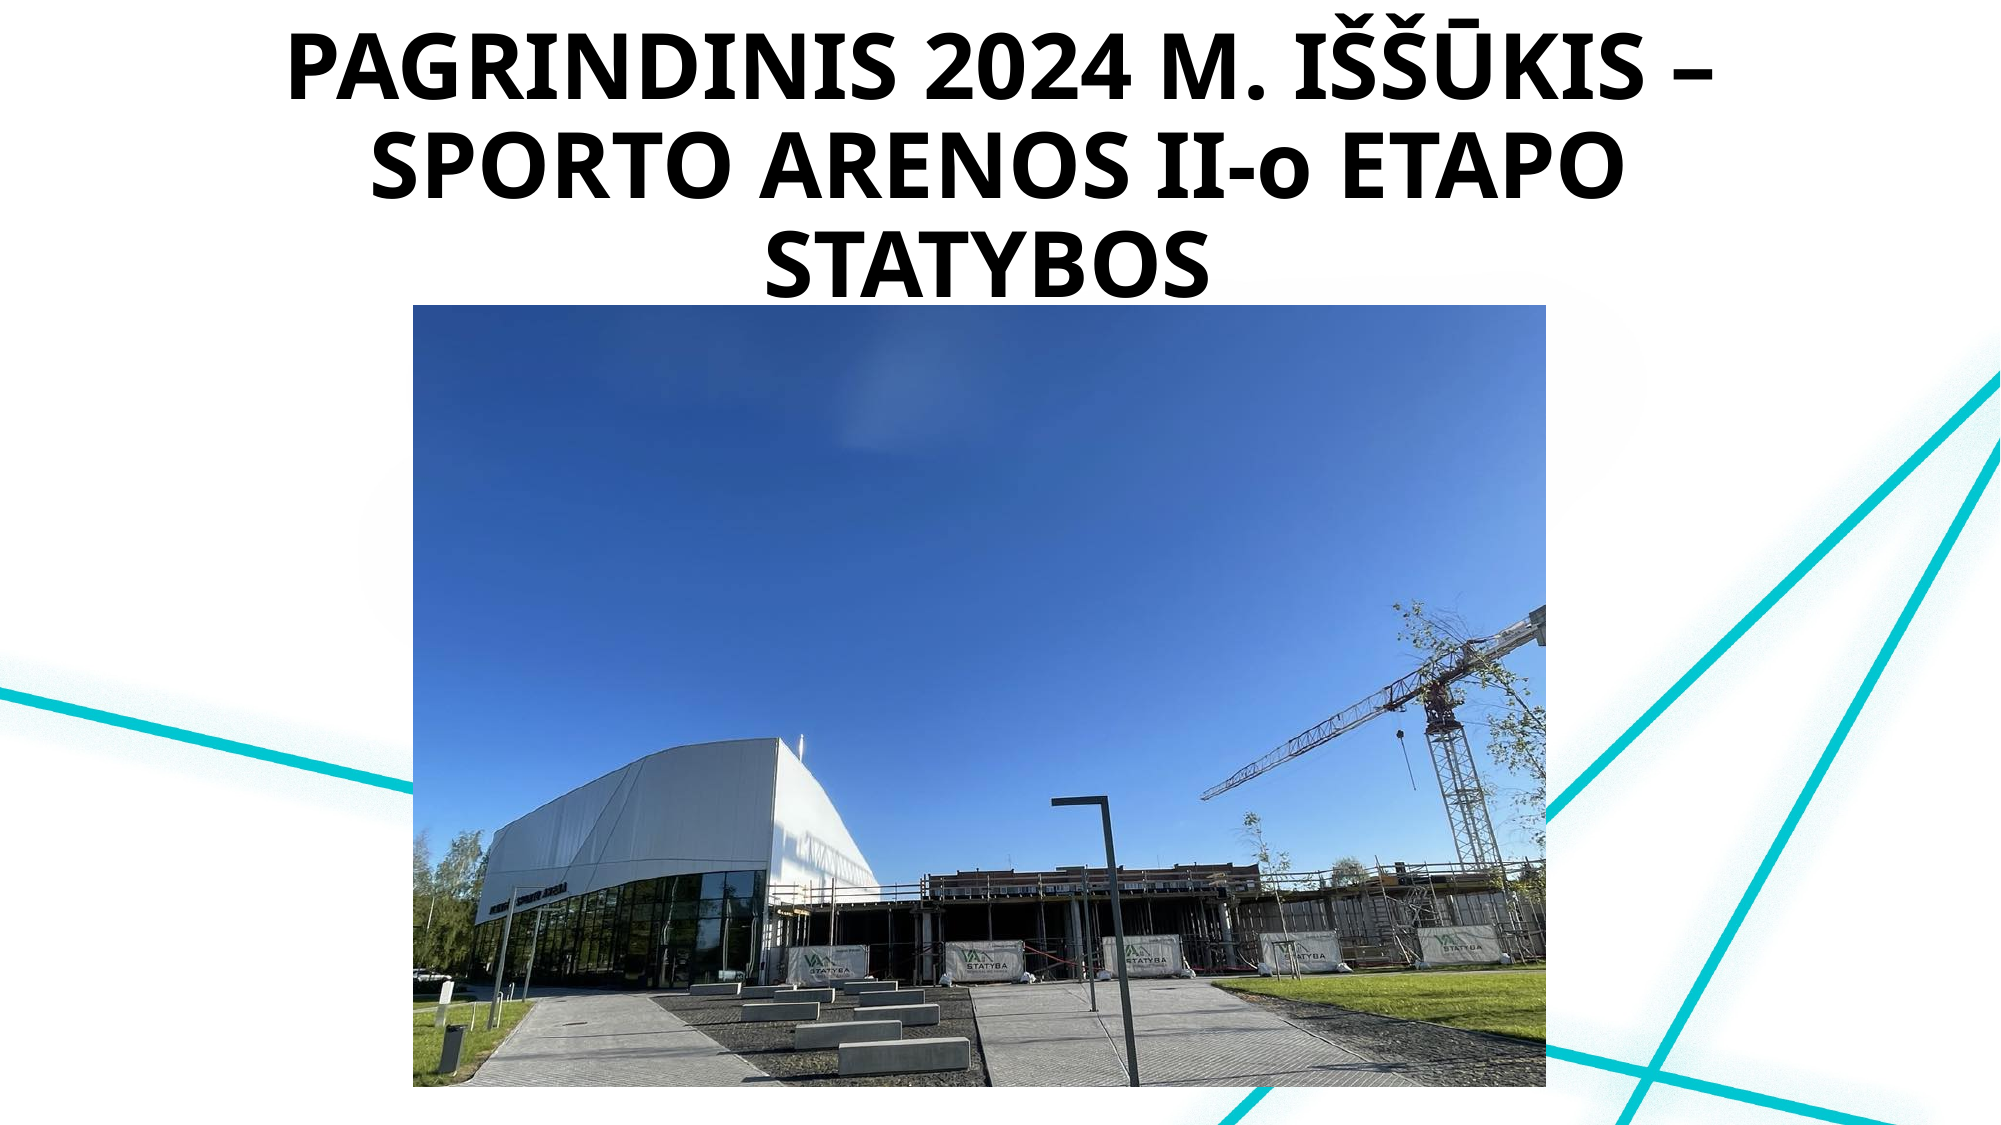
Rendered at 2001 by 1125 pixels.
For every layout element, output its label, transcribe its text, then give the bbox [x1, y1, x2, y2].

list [412, 305, 1546, 1087]
title PAGRINDINIS 2024 M. IŠŠŪKIS – SPORTO ARENOS II-o ETAPO STATYBOS [137, 59, 1863, 278]
picture [0, 0, 2001, 1125]
